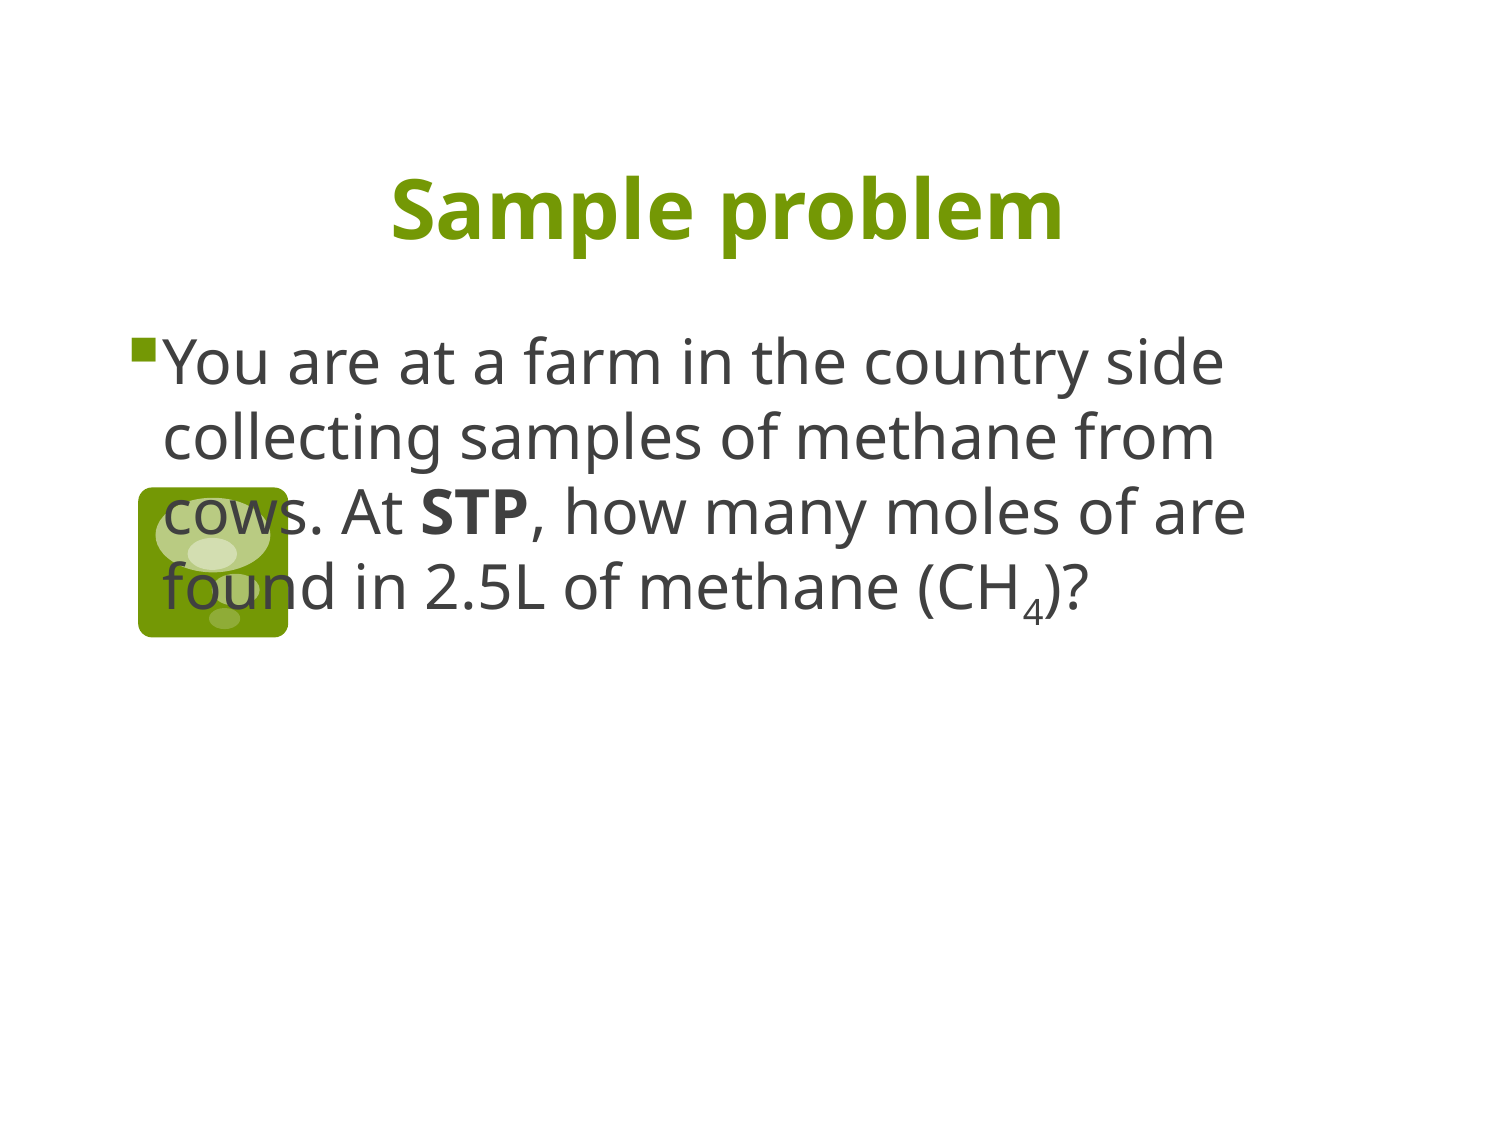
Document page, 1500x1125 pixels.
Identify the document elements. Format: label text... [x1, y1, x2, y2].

title Sample problem [323, 76, 1135, 264]
list You are at a farm in the country side collecting samples of methane from cows. At STP, how many moles of are found in 2.5L of methane (CH4)? [110, 314, 1374, 1040]
